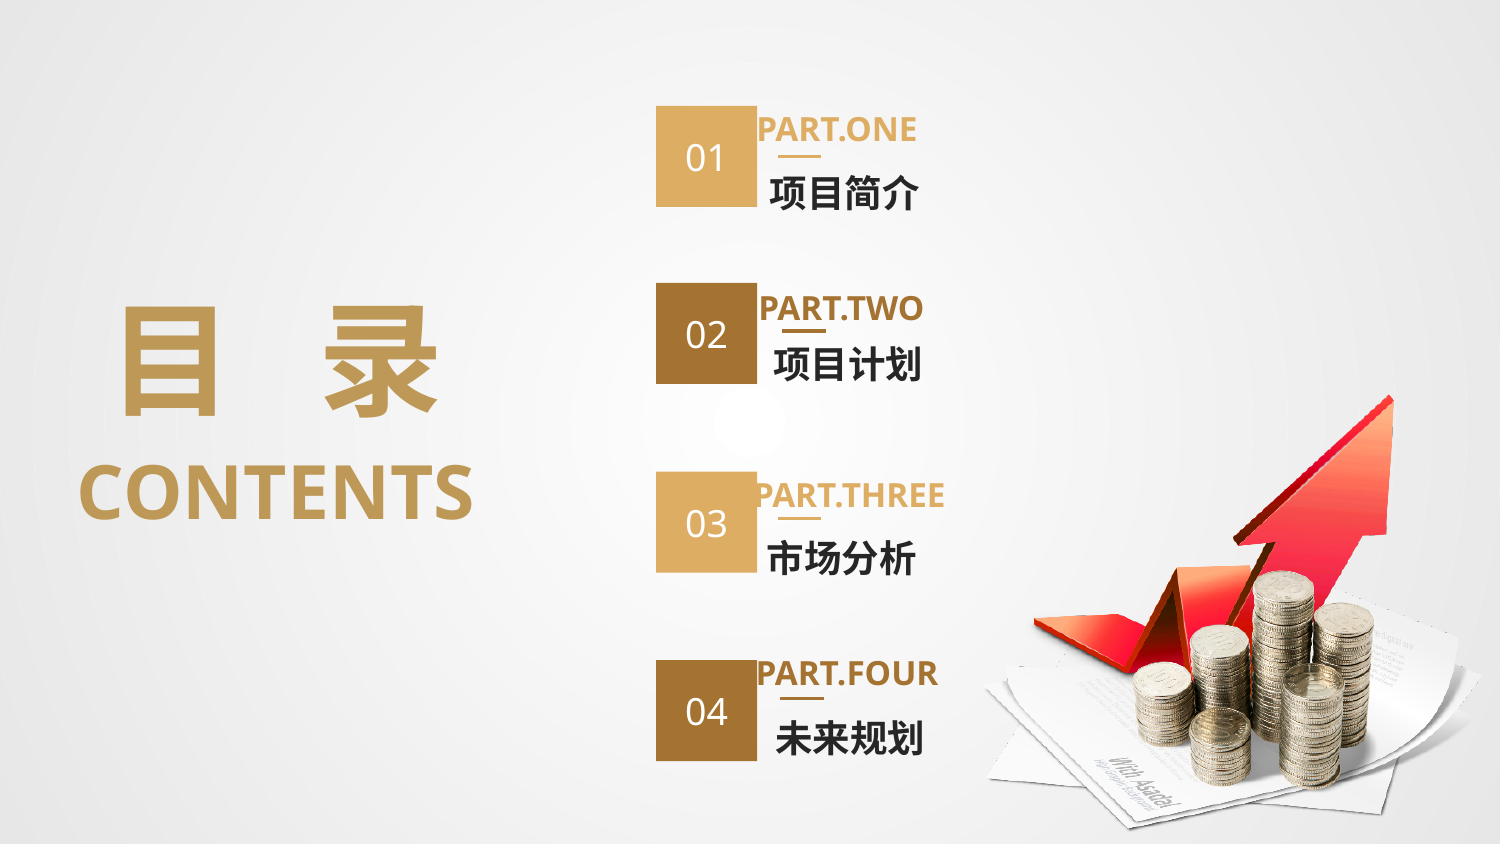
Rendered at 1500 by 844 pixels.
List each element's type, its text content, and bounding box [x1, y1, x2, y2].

text_box CONTENTS [62, 437, 490, 543]
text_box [656, 467, 942, 589]
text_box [656, 644, 942, 769]
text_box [656, 279, 940, 394]
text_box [656, 100, 937, 224]
picture [961, 383, 1500, 844]
text_box 目 录 [93, 273, 459, 437]
